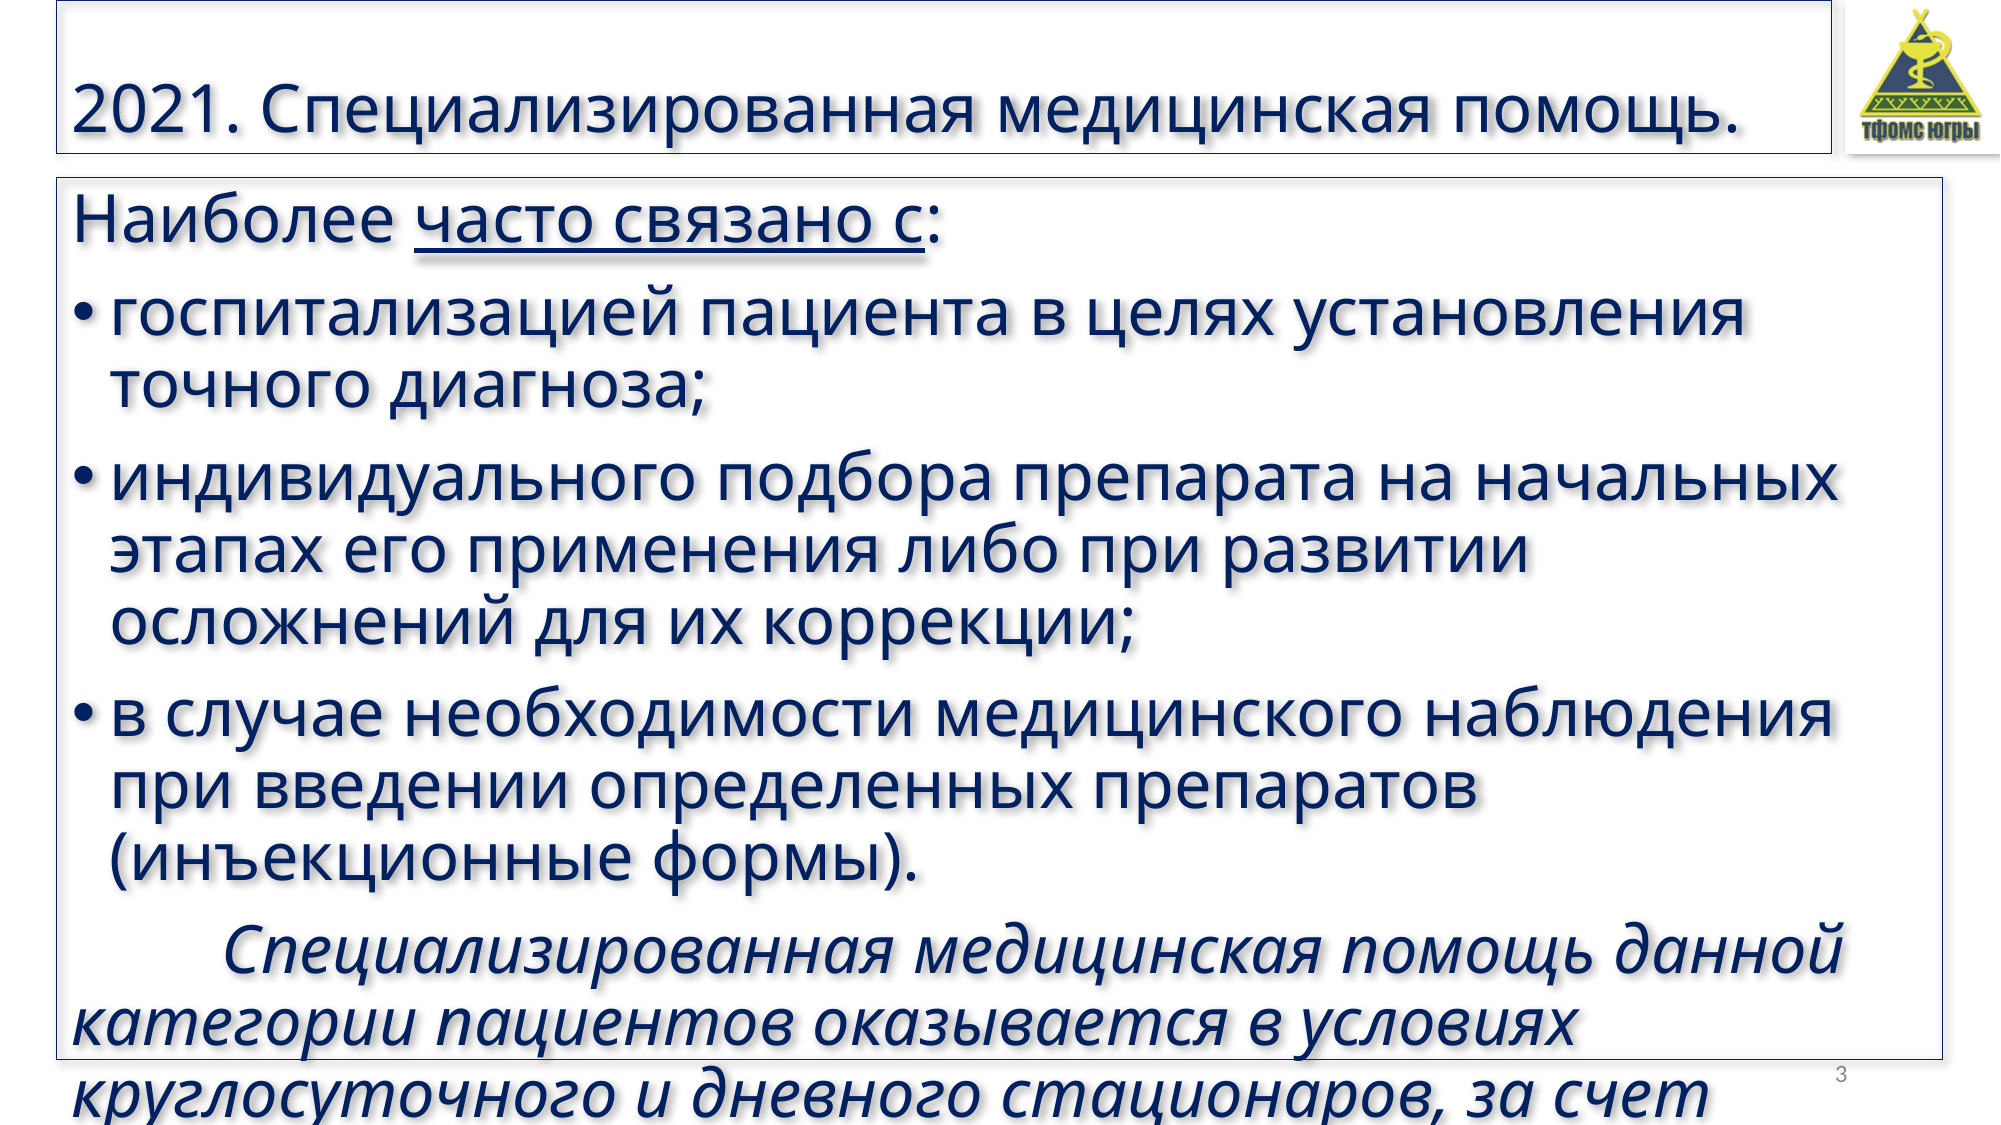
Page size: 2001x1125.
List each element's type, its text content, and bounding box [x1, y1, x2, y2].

slide_number 3 [1412, 1042, 1863, 1103]
picture [1845, 0, 2000, 154]
title 2021. Специализированная медицинская помощь. [56, 0, 1832, 154]
list Наиболее часто связано с: госпитализацией пациента в целях установления точного диагноза; индивидуального подбора препарата на начальных этапах его применения либо при развитии осложнений для их коррекции; в случае необходимости медицинского наблюдения при введении определенных препаратов (инъекционные формы). Специализированная медицинская помощь данной категории пациентов оказывается в условиях круглосуточного и дневного стационаров, за счет средств обязательного медицинского страхования. [56, 177, 1943, 1060]
